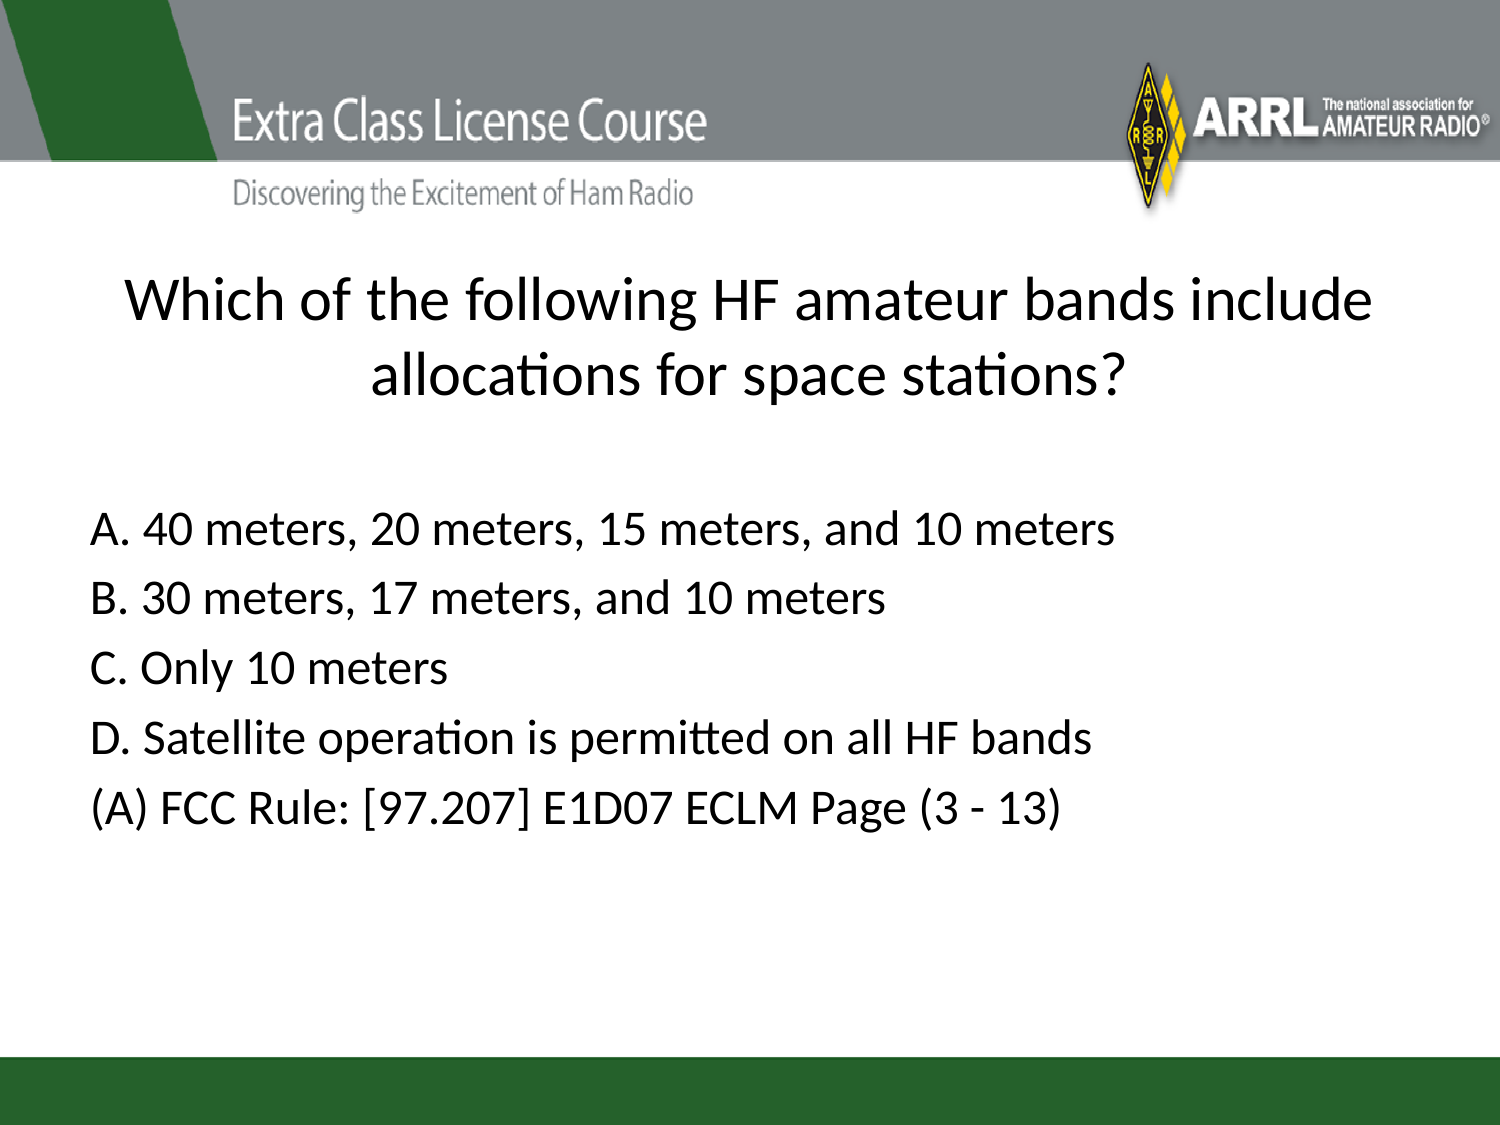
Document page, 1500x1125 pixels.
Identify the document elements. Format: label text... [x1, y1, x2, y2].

picture [0, 0, 1500, 1125]
title Which of the following HF amateur bands include allocations for space stations? [75, 250, 1425, 437]
list A. 40 meters, 20 meters, 15 meters, and 10 meters B. 30 meters, 17 meters, and 10 meters C. Only 10 meters D. Satellite operation is permitted on all HF bands (A) FCC Rule: [97.207] E1D07 ECLM Page (3 - 13) [75, 487, 1425, 1005]
